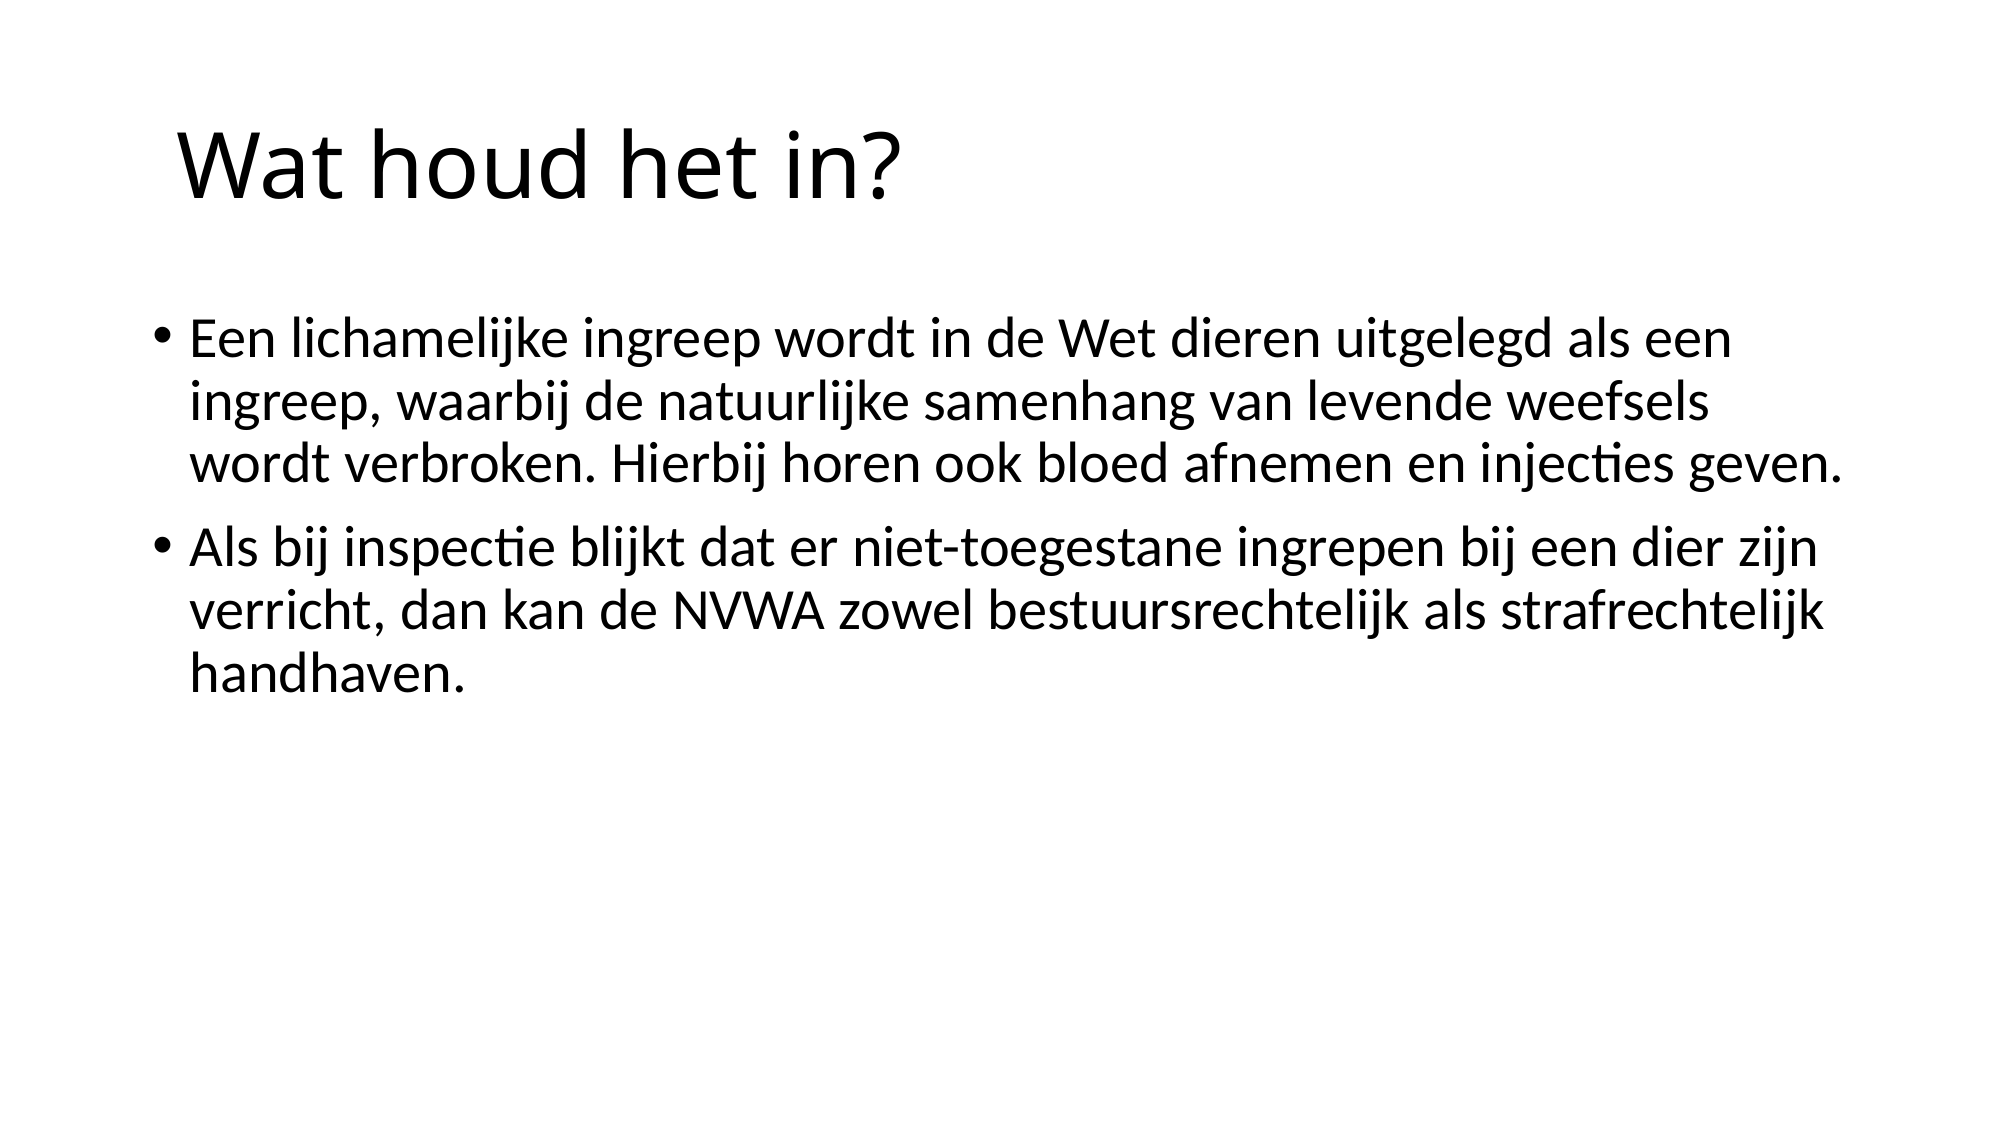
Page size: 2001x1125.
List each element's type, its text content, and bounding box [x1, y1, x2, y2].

list Een lichamelijke ingreep wordt in de Wet dieren uitgelegd als een ingreep, waarbij de natuurlijke samenhang van levende weefsels wordt verbroken. Hierbij horen ook bloed afnemen en injecties geven. Als bij inspectie blijkt dat er niet-toegestane ingrepen bij een dier zijn verricht, dan kan de NVWA zowel bestuursrechtelijk als strafrechtelijk handhaven. [137, 299, 1863, 1014]
title Wat houd het in? [137, 59, 1863, 278]
